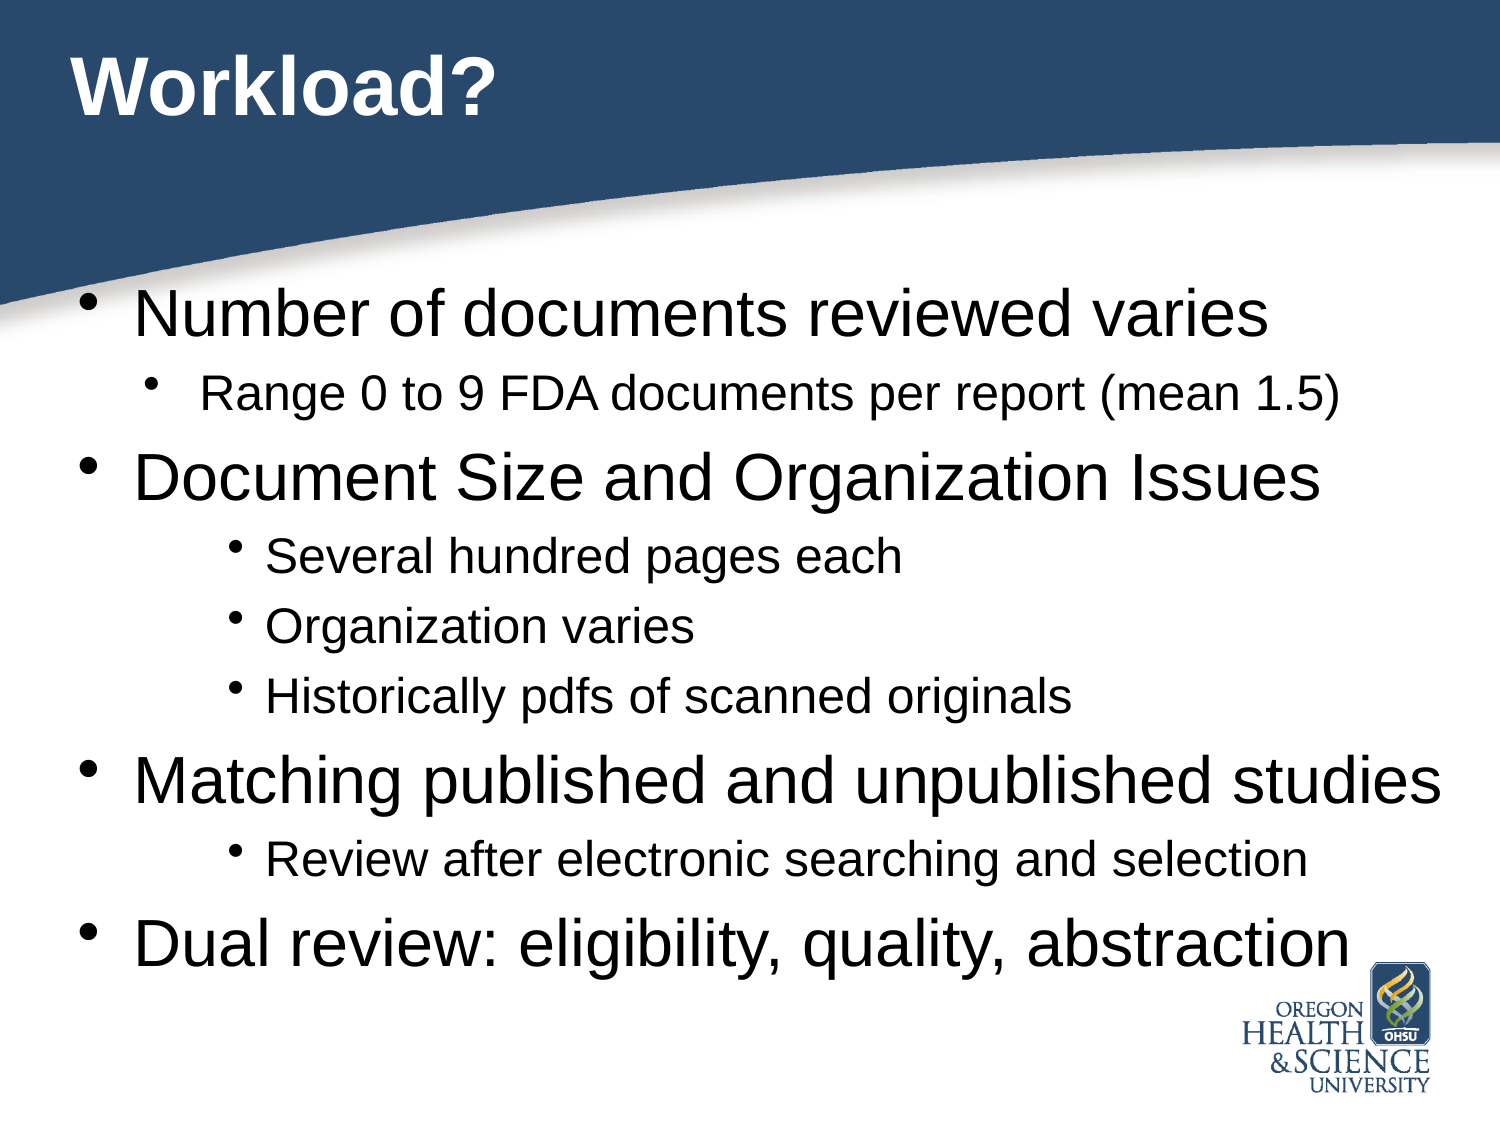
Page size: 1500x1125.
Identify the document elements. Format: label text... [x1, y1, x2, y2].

title Workload? [70, 24, 1421, 125]
list Number of documents reviewed varies Range 0 to 9 FDA documents per report (mean 1.5) Document Size and Organization Issues Several hundred pages each Organization varies Historically pdfs of scanned originals Matching published and unpublished studies Review after electronic searching and selection Dual review: eligibility, quality, abstraction [62, 262, 1463, 968]
picture [0, 0, 1500, 1125]
